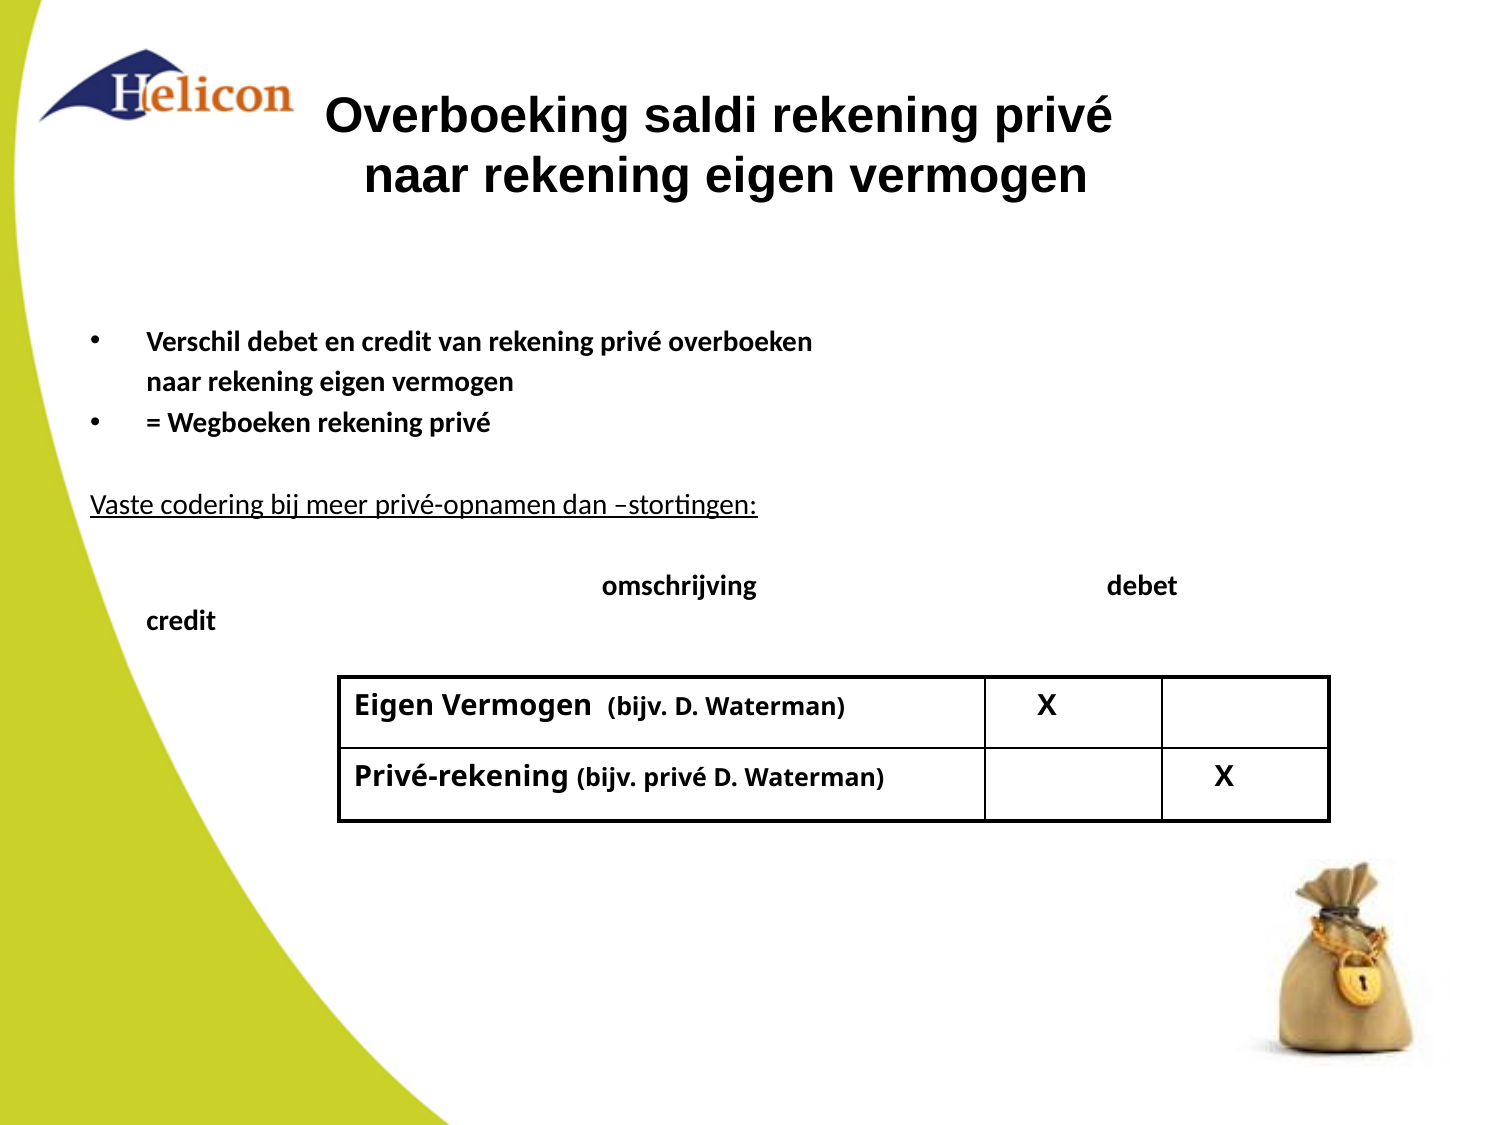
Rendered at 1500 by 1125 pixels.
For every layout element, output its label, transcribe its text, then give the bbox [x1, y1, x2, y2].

title Overboeking saldi rekening privé naar rekening eigen vermogen [88, 48, 1364, 236]
table_cell Privé-rekening (bijv. privé D. Waterman) [341, 749, 984, 819]
picture [0, 0, 1500, 1125]
table_header Eigen Vermogen (bijv. D. Waterman) [341, 679, 984, 747]
table_cell X [1163, 749, 1327, 819]
list Verschil debet en credit van rekening privé overboeken naar rekening eigen vermogen = Wegboeken rekening privé Vaste codering bij meer privé-opnamen dan –stortingen: omschrijving debet credit [75, 314, 1329, 990]
table_header X [986, 679, 1161, 747]
table_cell [986, 749, 1161, 819]
table_header [1163, 679, 1327, 747]
